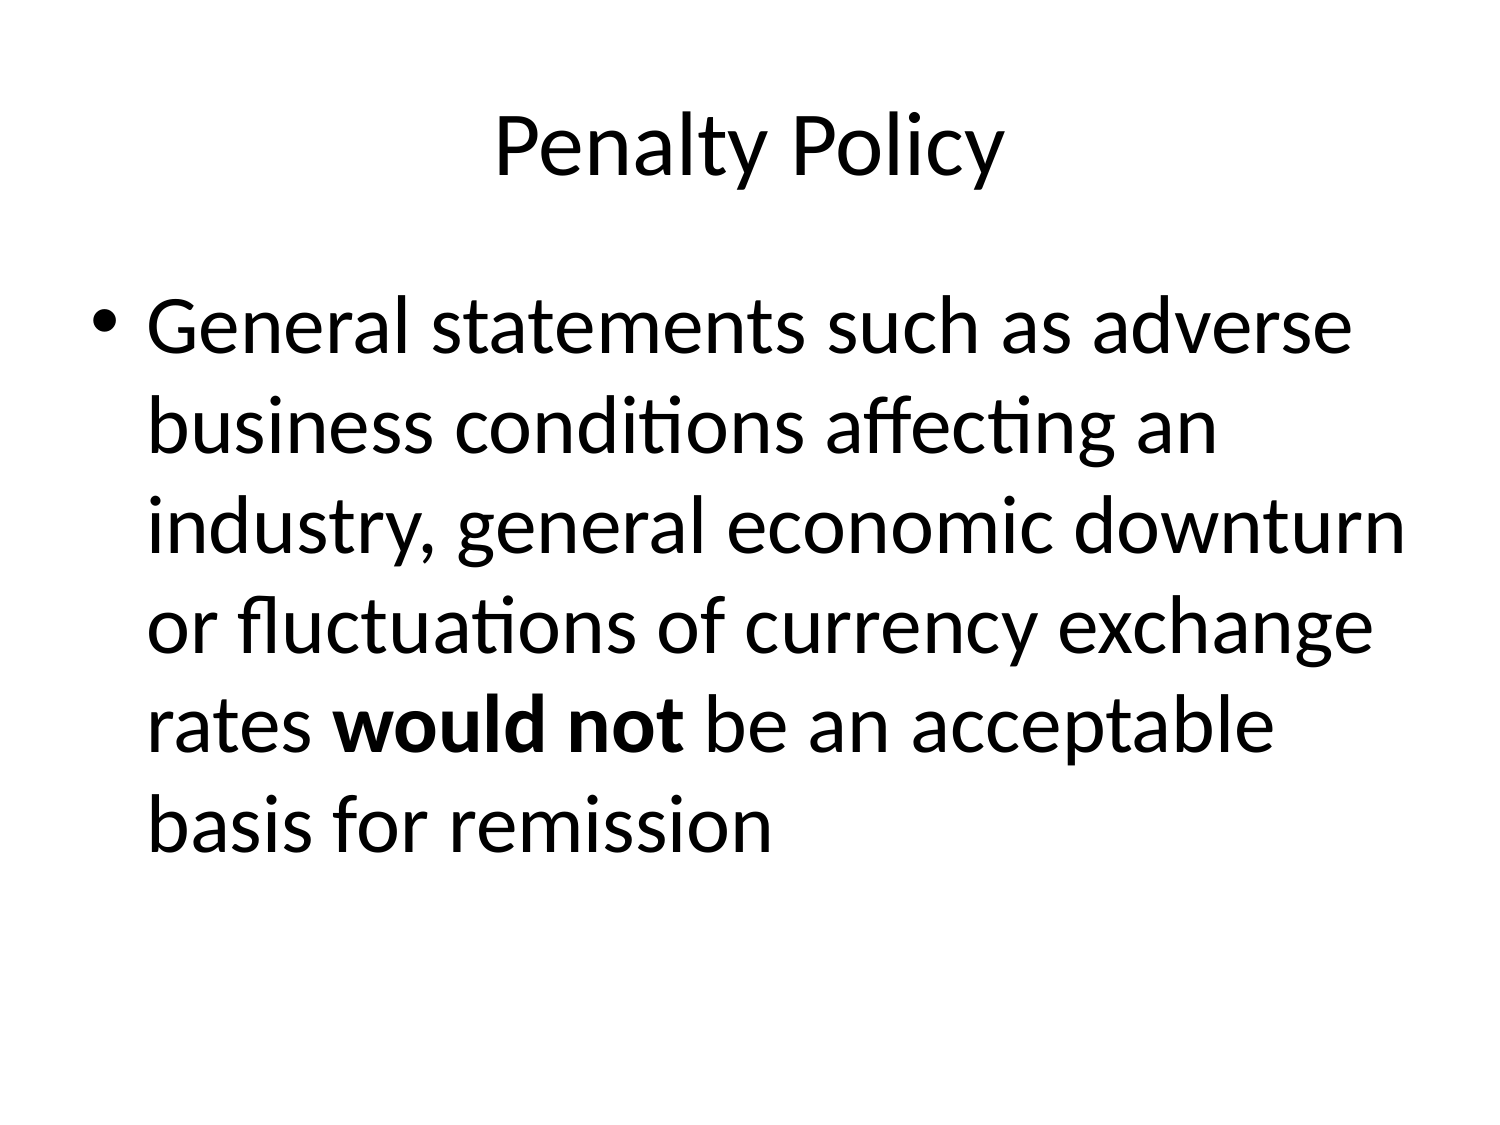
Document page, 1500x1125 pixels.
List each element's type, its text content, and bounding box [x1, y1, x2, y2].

list General statements such as adverse business conditions affecting an industry, general economic downturn or fluctuations of currency exchange rates would not be an acceptable basis for remission [75, 262, 1425, 1005]
title Penalty Policy [75, 45, 1425, 233]
